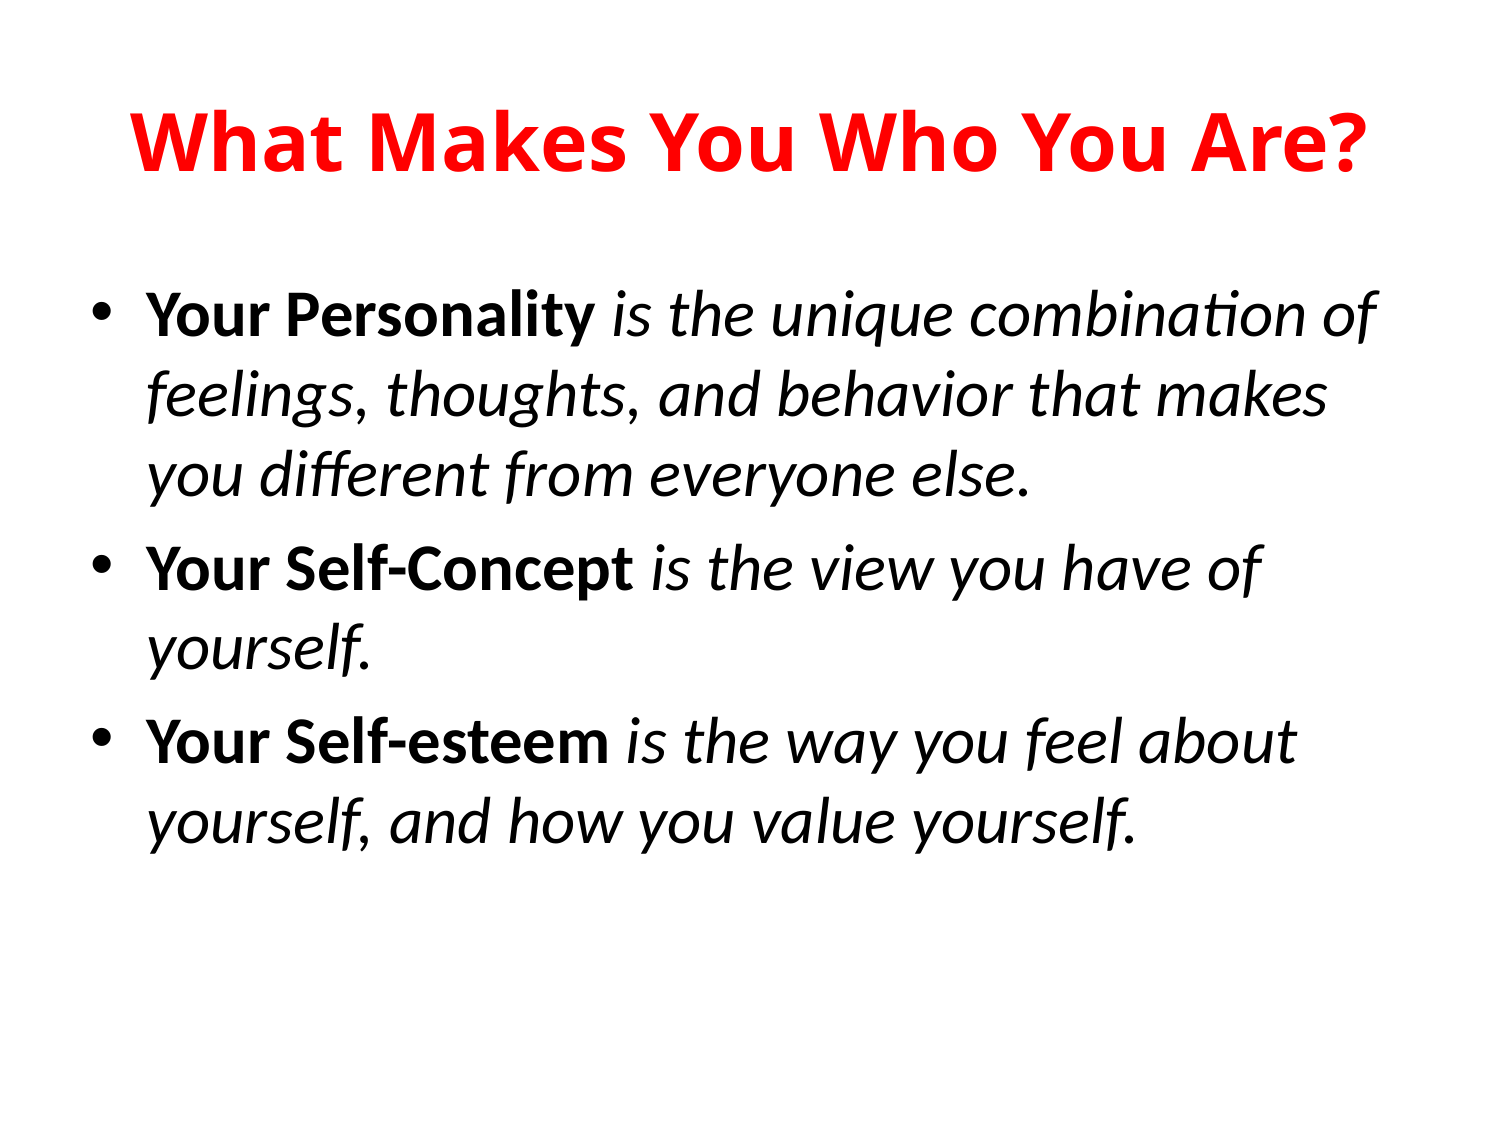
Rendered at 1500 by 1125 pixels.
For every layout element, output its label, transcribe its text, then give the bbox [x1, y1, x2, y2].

title What Makes You Who You Are? [75, 45, 1425, 233]
list Your Personality is the unique combination of feelings, thoughts, and behavior that makes you different from everyone else. Your Self-Concept is the view you have of yourself. Your Self-esteem is the way you feel about yourself, and how you value yourself. [75, 262, 1425, 1005]
